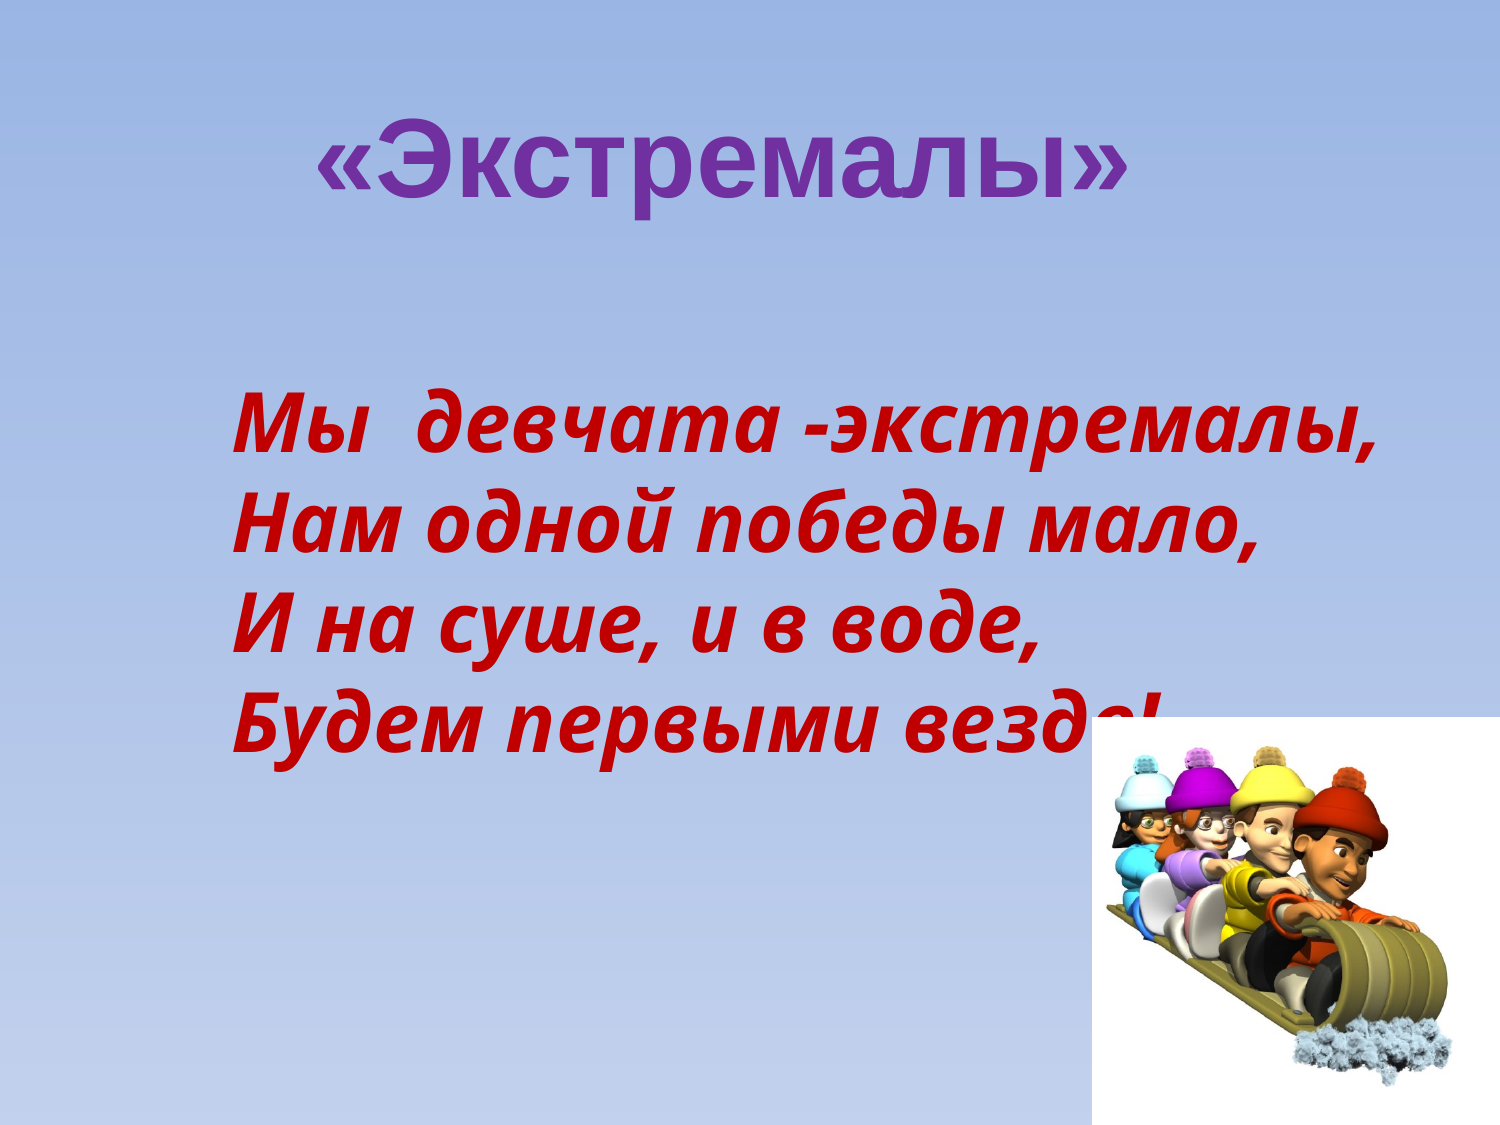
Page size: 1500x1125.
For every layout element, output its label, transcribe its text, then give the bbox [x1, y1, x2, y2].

text_box Мы девчата -экстремалы, Нам одной победы мало, И на суше, и в воде, Будем первыми везде! [216, 361, 1400, 777]
picture [1092, 717, 1500, 1125]
text_box «Экстремалы» [298, 78, 1158, 228]
